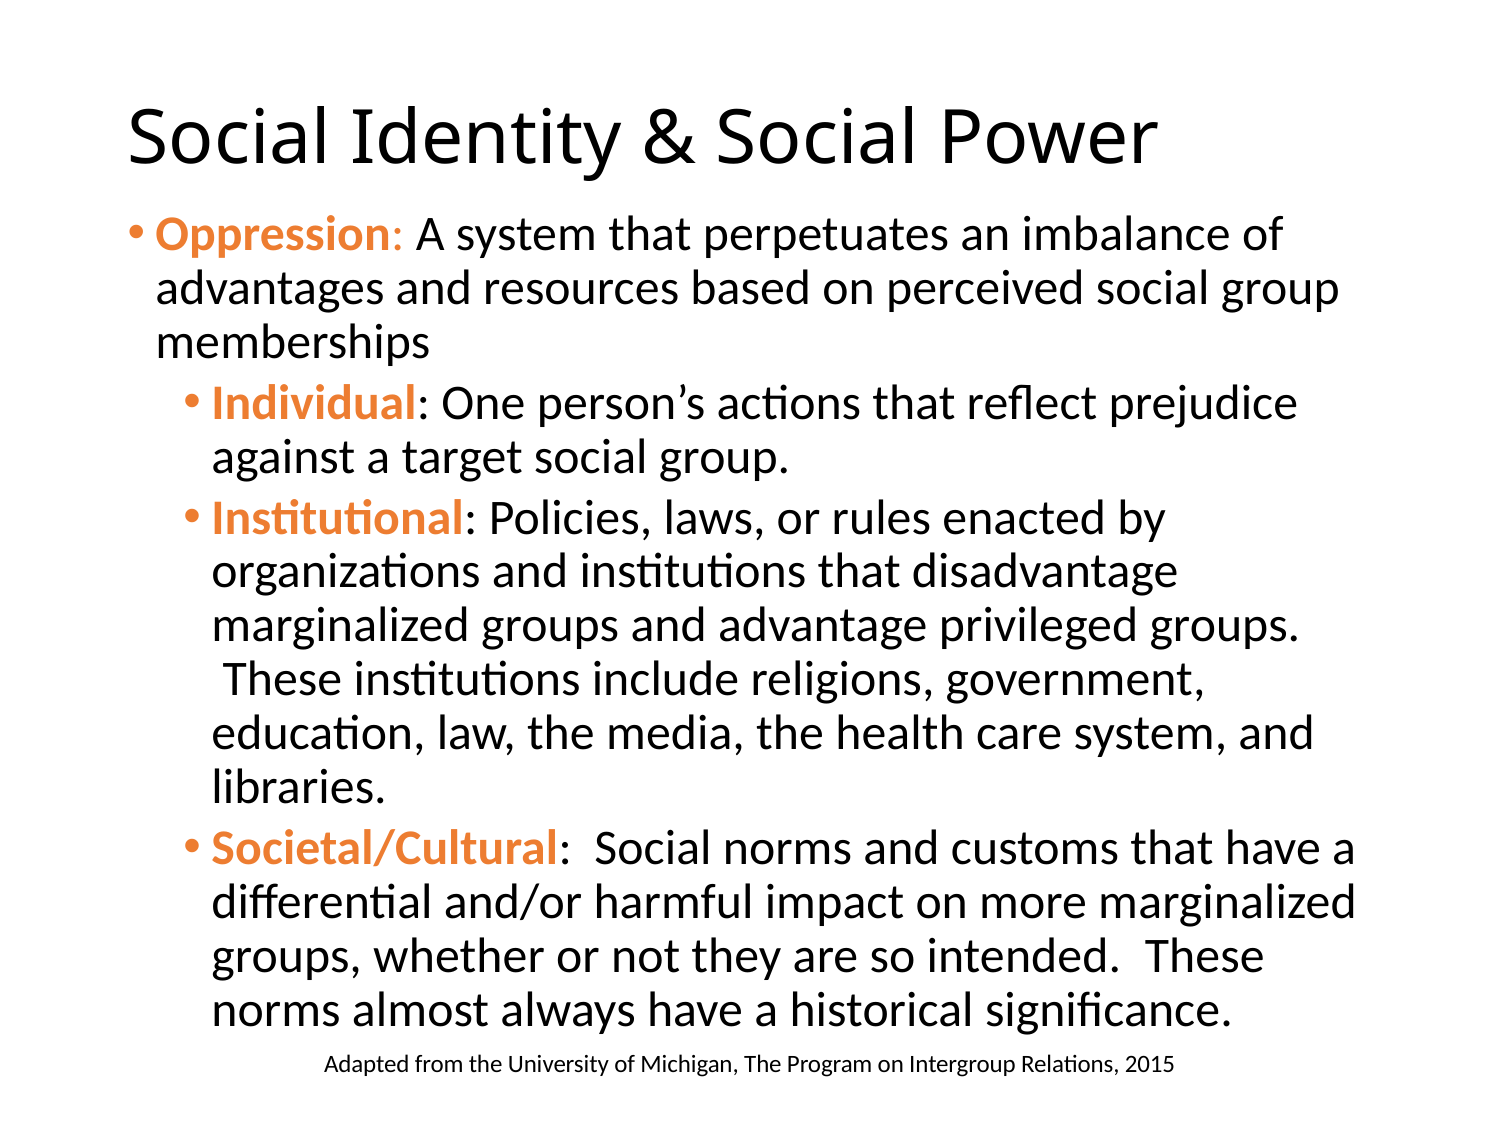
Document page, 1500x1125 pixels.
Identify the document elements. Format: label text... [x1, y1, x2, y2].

title Social Identity & Social Power [112, 79, 1388, 200]
list Oppression: A system that perpetuates an imbalance of advantages and resources based on perceived social group memberships Individual: One person’s actions that reflect prejudice against a target social group. Institutional: Policies, laws, or rules enacted by organizations and institutions that disadvantage marginalized groups and advantage privileged groups. These institutions include religions, government, education, law, the media, the health care system, and libraries. Societal/Cultural: Social norms and customs that have a differential and/or harmful impact on more marginalized groups, whether or not they are so intended. These norms almost always have a historical significance. Adapted from the University of Michigan, The Program on Intergroup Relations, 2015 [112, 200, 1388, 1088]
